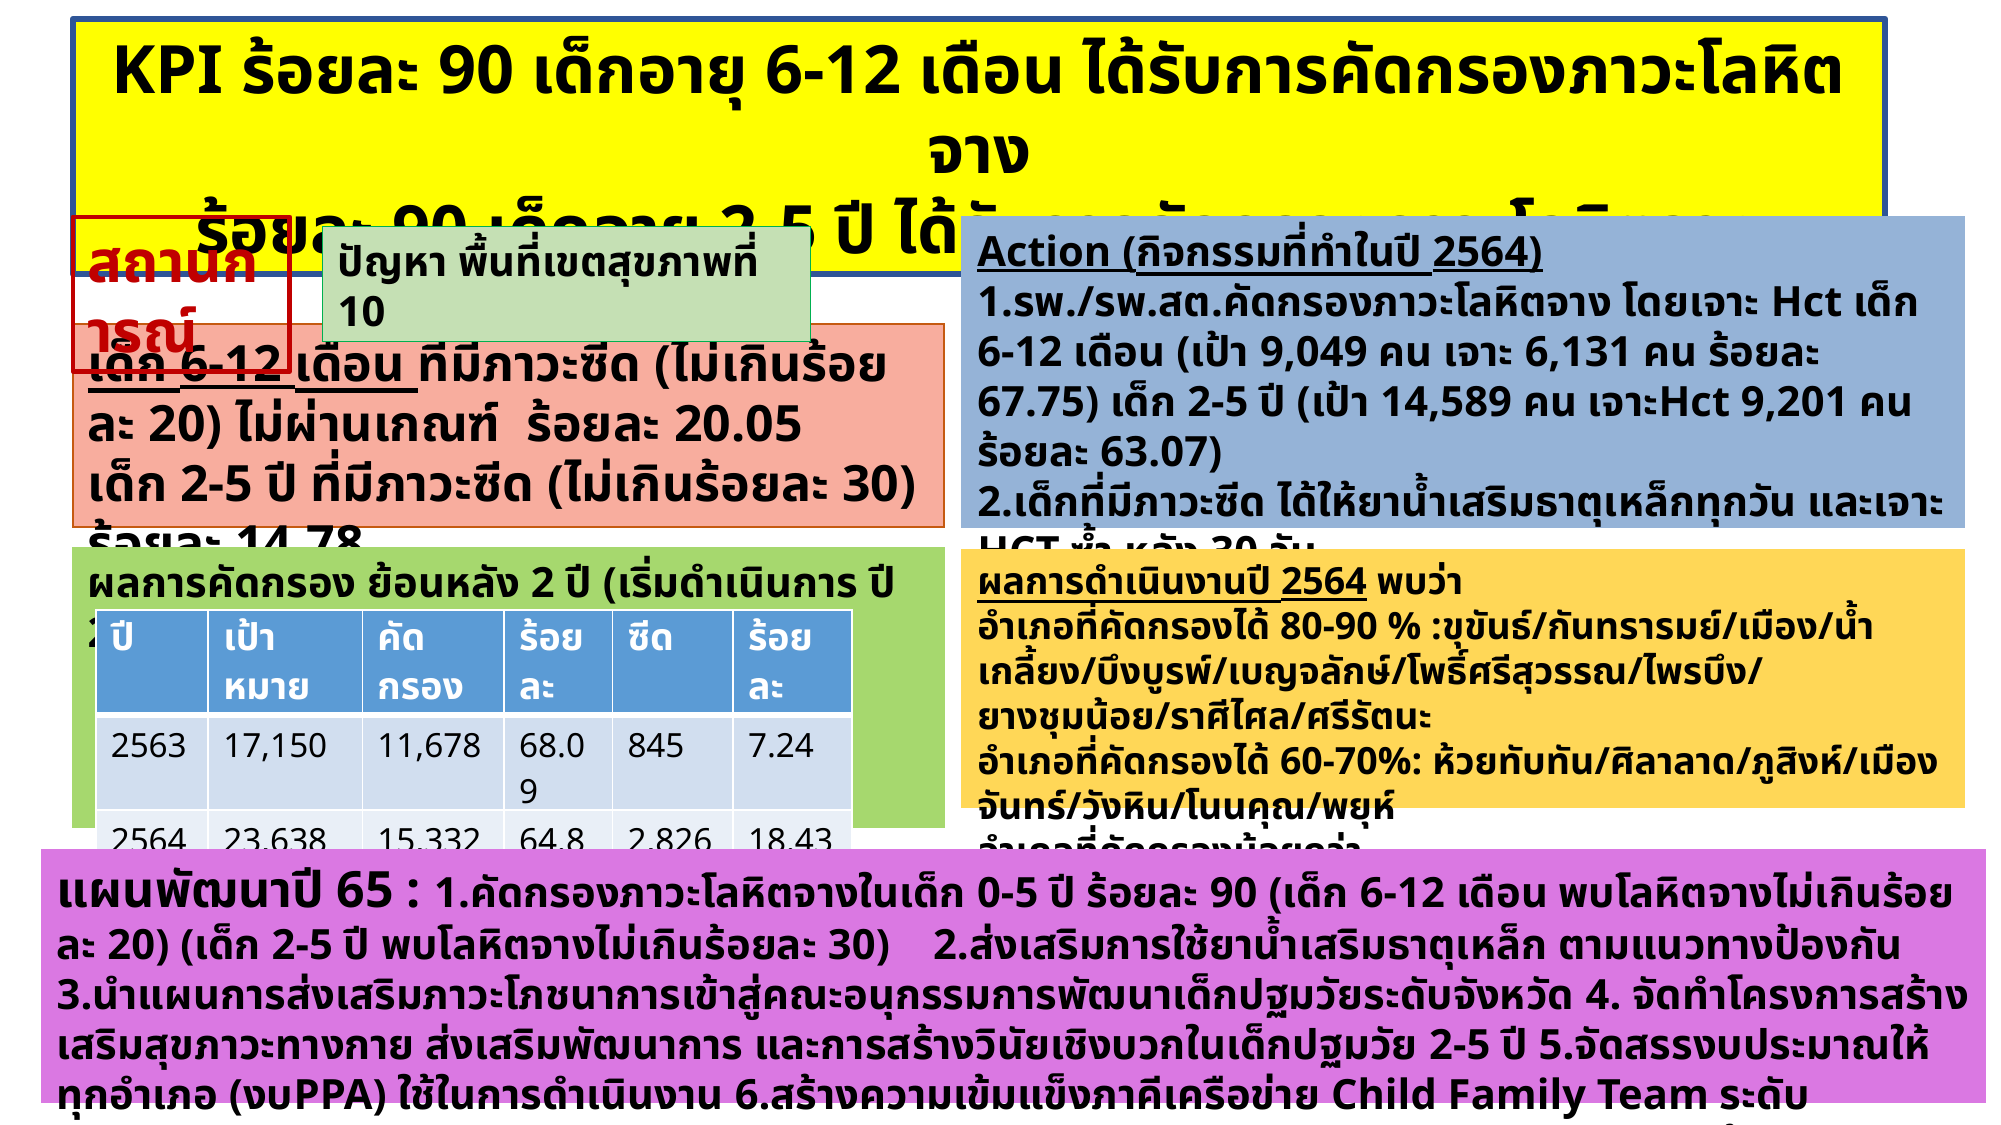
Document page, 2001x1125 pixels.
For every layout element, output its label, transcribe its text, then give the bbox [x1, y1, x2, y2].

table_cell 68.09 [505, 718, 612, 809]
table_cell 64.86 [505, 811, 612, 849]
text_box Action (กิจกรรมที่ทำในปี 2564) 1.รพ./รพ.สต.คัดกรองภาวะโลหิตจาง โดยเจาะ Hct เด็ก 6-12 เดือน (เป้า 9,049 คน เจาะ 6,131 คน ร้อยละ 67.75) เด็ก 2-5 ปี (เป้า 14,589 คน เจาะHct 9,201 คน ร้อยละ 63.07) 2.เด็กที่มีภาวะซีด ได้ให้ยาน้ำเสริมธาตุเหล็กทุกวัน และเจาะ HCT ซ้ำ หลัง 30 วัน 3.ควบคุม กำกับ และประเมินผล การดำเนินงาน [961, 216, 1965, 528]
table_cell 17,150 [209, 718, 362, 809]
table_cell 2563 [97, 718, 207, 809]
text_box สถานการณ์ [72, 216, 290, 372]
table_cell 15,332 [363, 811, 503, 849]
table_header คัดกรอง [363, 611, 503, 712]
table_header ปี [97, 611, 207, 712]
table_cell 23,638 [209, 811, 362, 849]
table_header ร้อยละ [505, 611, 612, 712]
table_cell 2564 [97, 811, 207, 849]
table_header เป้าหมาย [209, 611, 362, 712]
text_box ผลการดำเนินงานปี 2564 พบว่า อำเภอที่คัดกรองได้ 80-90 % :ขุขันธ์/กันทรารมย์/เมือง/น้ำเกลี้ยง/บึงบูรพ์/เบญจลักษ์/โพธิ์ศรีสุวรรณ/ไพรบึง/ยางชุมน้อย/ราศีไศล/ศรีรัตนะ อำเภอที่คัดกรองได้ 60-70%: ห้วยทับทัน/ศิลาลาด/ภูสิงห์/เมืองจันทร์/วังหิน/โนนคุณ/พยุห์ อำเภอที่คัดกรองน้อยกว่า 50%:กันทรลักษ์/ขุนหาญ/ปรางค์กู่/อุทุมพรพิสัย [961, 549, 1965, 808]
text_box แผนพัฒนาปี 65 : 1.คัดกรองภาวะโลหิตจางในเด็ก 0-5 ปี ร้อยละ 90 (เด็ก 6-12 เดือน พบโลหิตจางไม่เกินร้อยละ 20) (เด็ก 2-5 ปี พบโลหิตจางไม่เกินร้อยละ 30) 2.ส่งเสริมการใช้ยาน้ำเสริมธาตุเหล็ก ตามแนวทางป้องกัน 3.นำแผนการส่งเสริมภาวะโภชนาการเข้าสู่คณะอนุกรรมการพัฒนาเด็กปฐมวัยระดับจังหวัด 4. จัดทำโครงการสร้างเสริมสุขภาวะทางกาย ส่งเสริมพัฒนาการ และการสร้างวินัยเชิงบวกในเด็กปฐมวัย 2-5 ปี 5.จัดสรรงบประมาณให้ทุกอำเภอ (งบPPA) ใช้ในการดำเนินงาน 6.สร้างความเข้มแข็งภาคีเครือข่าย Child Family Team ระดับจังหวัด/อำเภอ และ Child Family Community Team ระดับตำบล 7.ควบคุม กำกับ ติดตาม กระตุ้นการดำเนินงาน ทุกเดือน 8.ประเมินผลการดำเนินงาน 9.แลกเปลี่ยนเรียนรู้ [41, 849, 1986, 1103]
table_cell 845 [613, 718, 732, 809]
text_box ผลการคัดกรอง ย้อนหลัง 2 ปี (เริ่มดำเนินการ ปี 2563-ปัจจุบัน) [72, 547, 945, 828]
table_header ซีด [613, 611, 732, 712]
text_box ปัญหา พื้นที่เขตสุขภาพที่ 10 [322, 226, 811, 342]
table_cell 18.43 [734, 811, 851, 849]
table_cell 7.24 [734, 718, 851, 809]
table_cell 2,826 [613, 811, 732, 849]
text_box เด็ก 6-12 เดือน ที่มีภาวะซีด (ไม่เกินร้อยละ 20) ไม่ผ่านเกณฑ์ ร้อยละ 20.05 เด็ก 2-5 ปี ที่มีภาวะซีด (ไม่เกินร้อยละ 30) ร้อยละ 14.78 [72, 323, 945, 528]
text_box KPI ร้อยละ 90 เด็กอายุ 6-12 เดือน ได้รับการคัดกรองภาวะโลหิตจาง ร้อยละ 90 เด็กอายุ 2-5 ปี ได้รับการคัดกรองภาวะโลหิตจาง [72, 19, 1886, 274]
table_header ร้อยละ [734, 611, 851, 712]
table_cell 11,678 [363, 718, 503, 809]
